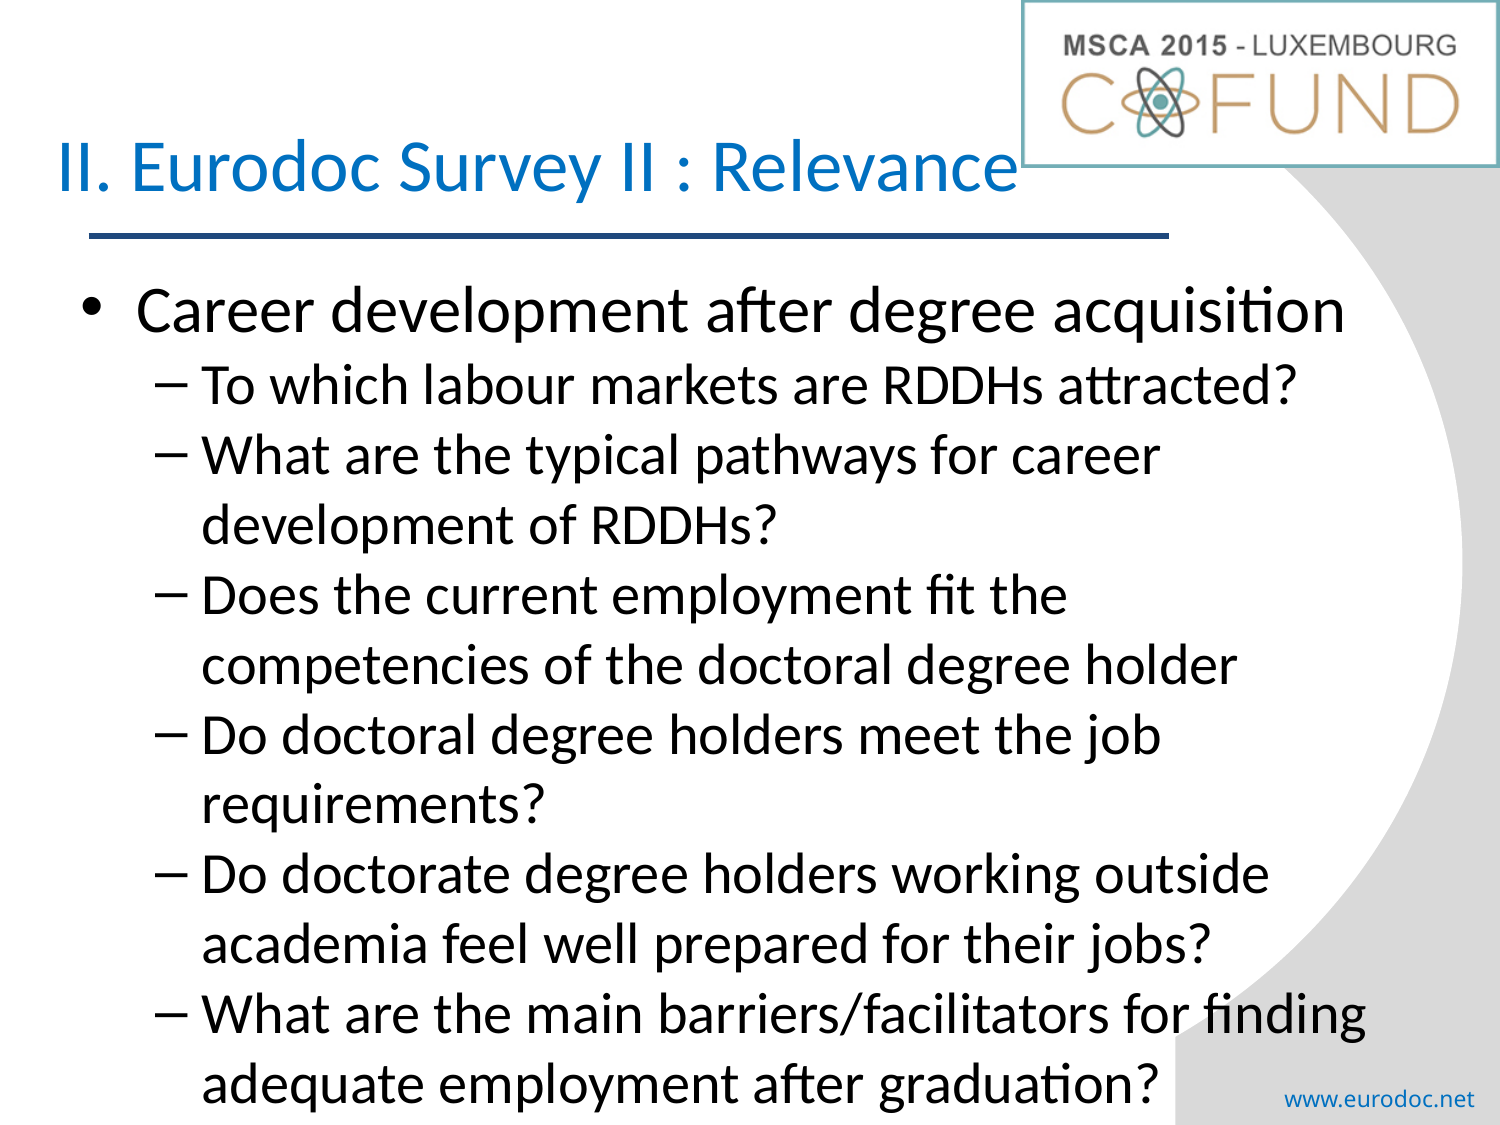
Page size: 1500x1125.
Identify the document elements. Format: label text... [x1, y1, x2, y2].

picture [1021, 0, 1500, 168]
list Career development after degree acquisition To which labour markets are RDDHs attracted? What are the typical pathways for career development of RDDHs? Does the current employment fit the competencies of the doctoral degree holder Do doctoral degree holders meet the job requirements? Do doctorate degree holders working outside academia feel well prepared for their jobs? What are the main barriers/facilitators for finding adequate employment after graduation? [64, 258, 1388, 1062]
title II. Eurodoc Survey II : Relevance [41, 78, 1128, 256]
